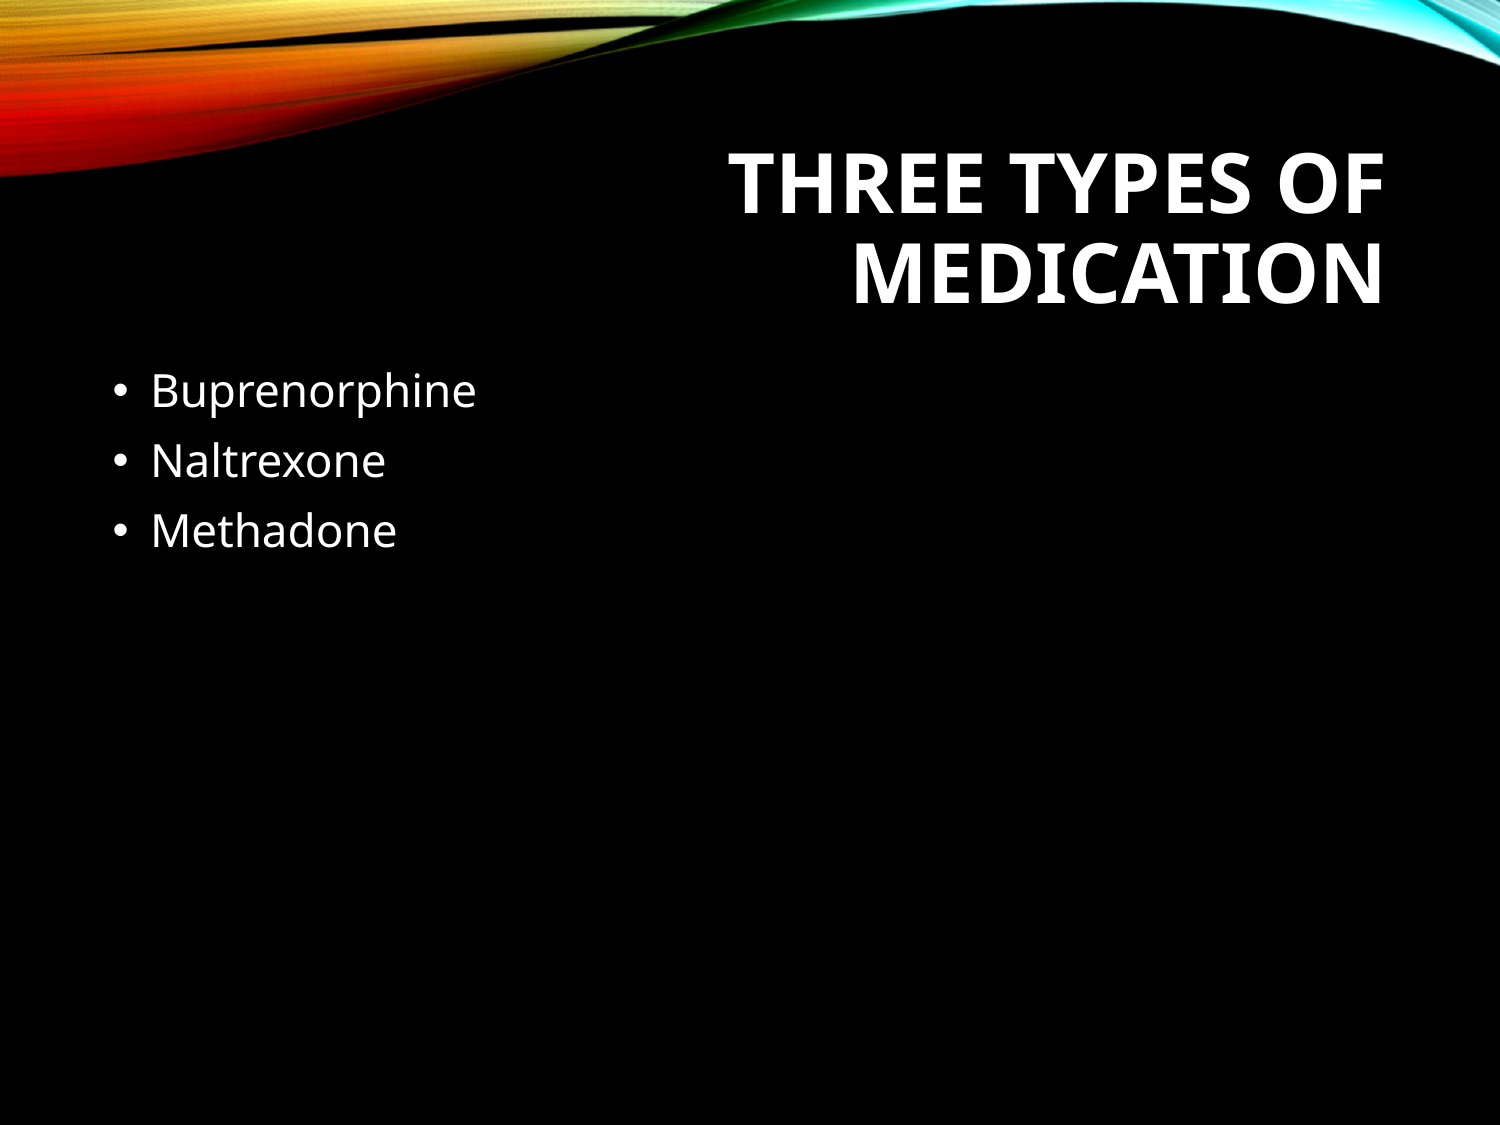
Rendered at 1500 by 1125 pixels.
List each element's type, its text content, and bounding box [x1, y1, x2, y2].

picture [0, 0, 1500, 178]
title Three Types of Medication [356, 125, 1403, 338]
list Buprenorphine Naltrexone Methadone [97, 360, 1403, 1028]
